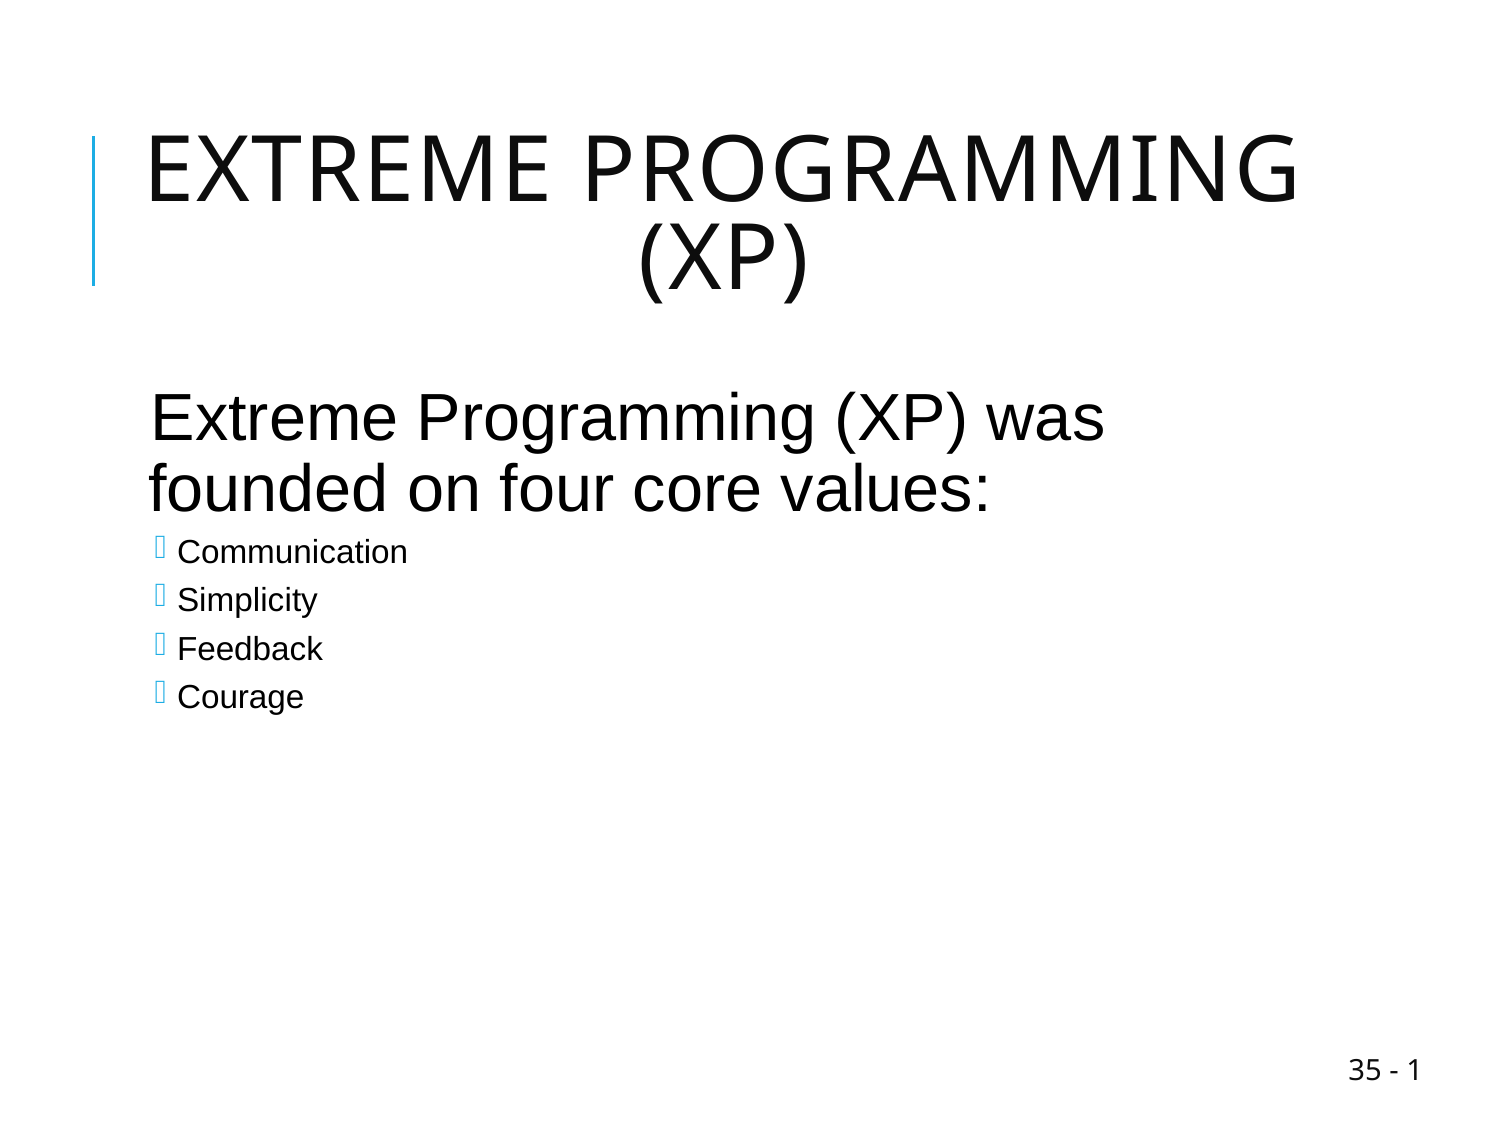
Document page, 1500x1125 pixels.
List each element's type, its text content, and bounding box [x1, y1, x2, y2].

slide_number 1 - 35 [1333, 1061, 1454, 1107]
list Extreme Programming (XP) was founded on four core values: Communication Simplicity Feedback Courage [126, 375, 1322, 1035]
title Extreme Programming (XP) [126, 96, 1322, 342]
